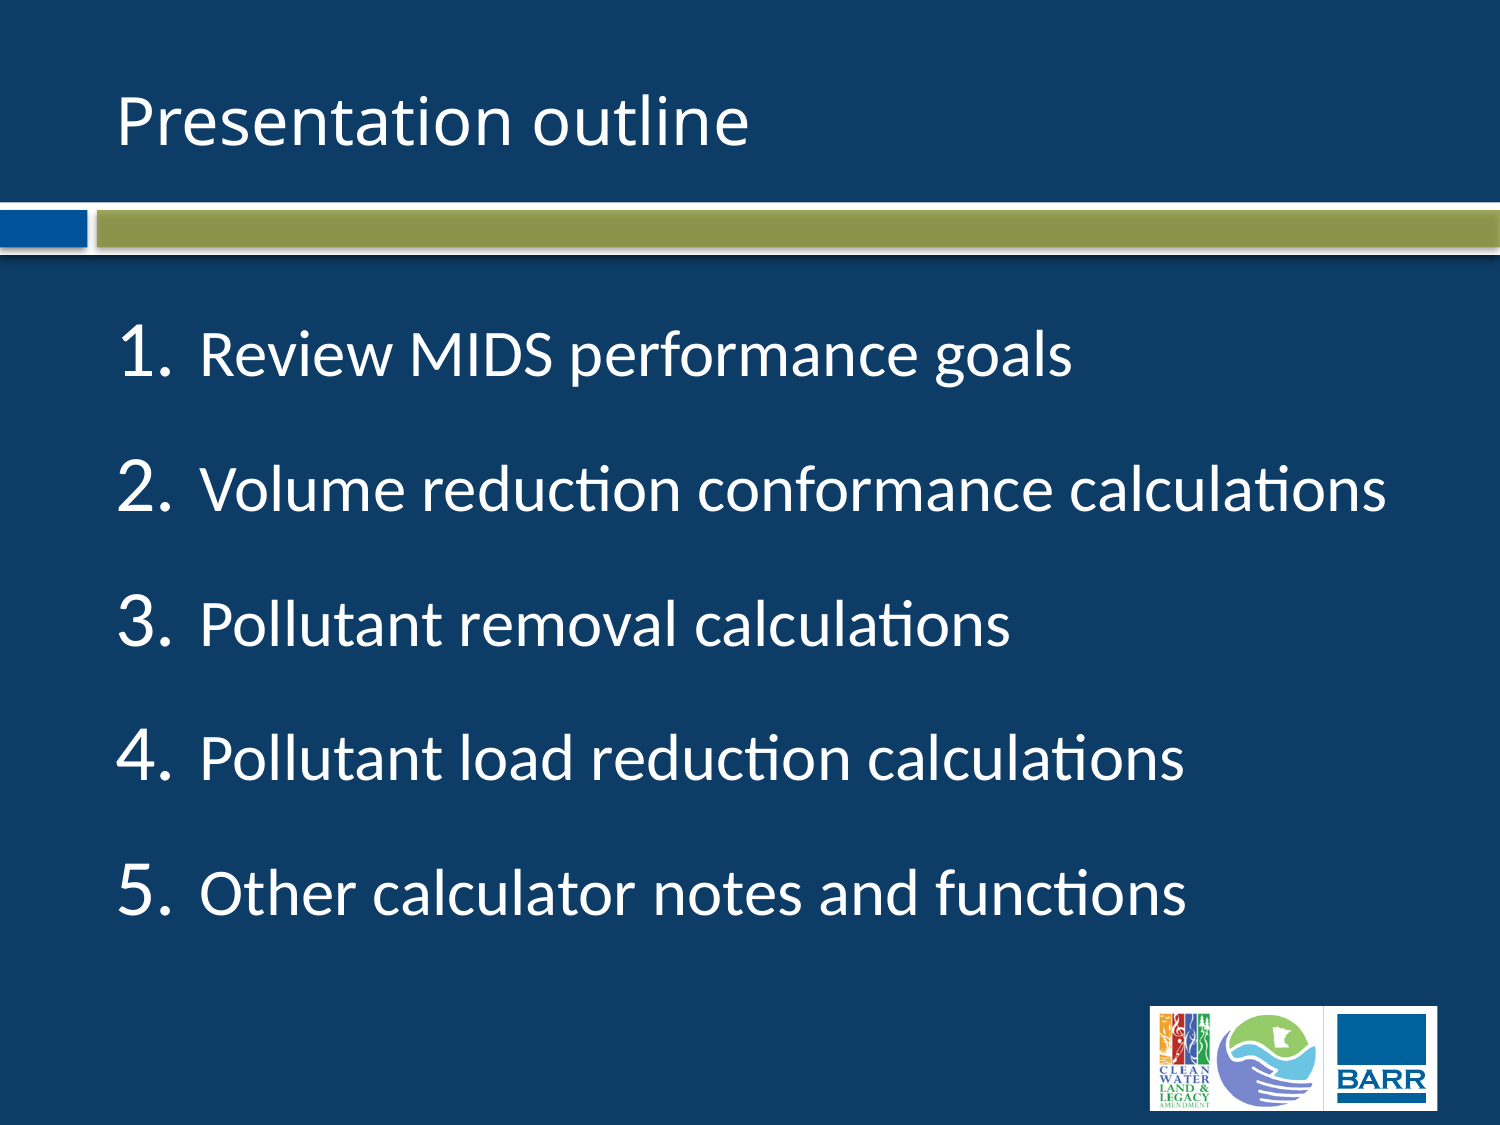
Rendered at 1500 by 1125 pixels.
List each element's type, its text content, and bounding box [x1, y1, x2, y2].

list Review MIDS performance goals Volume reduction conformance calculations Pollutant removal calculations Pollutant load reduction calculations Other calculator notes and functions [100, 262, 1438, 1100]
picture [1149, 1100, 1323, 1111]
title Presentation outline [100, 37, 1438, 200]
